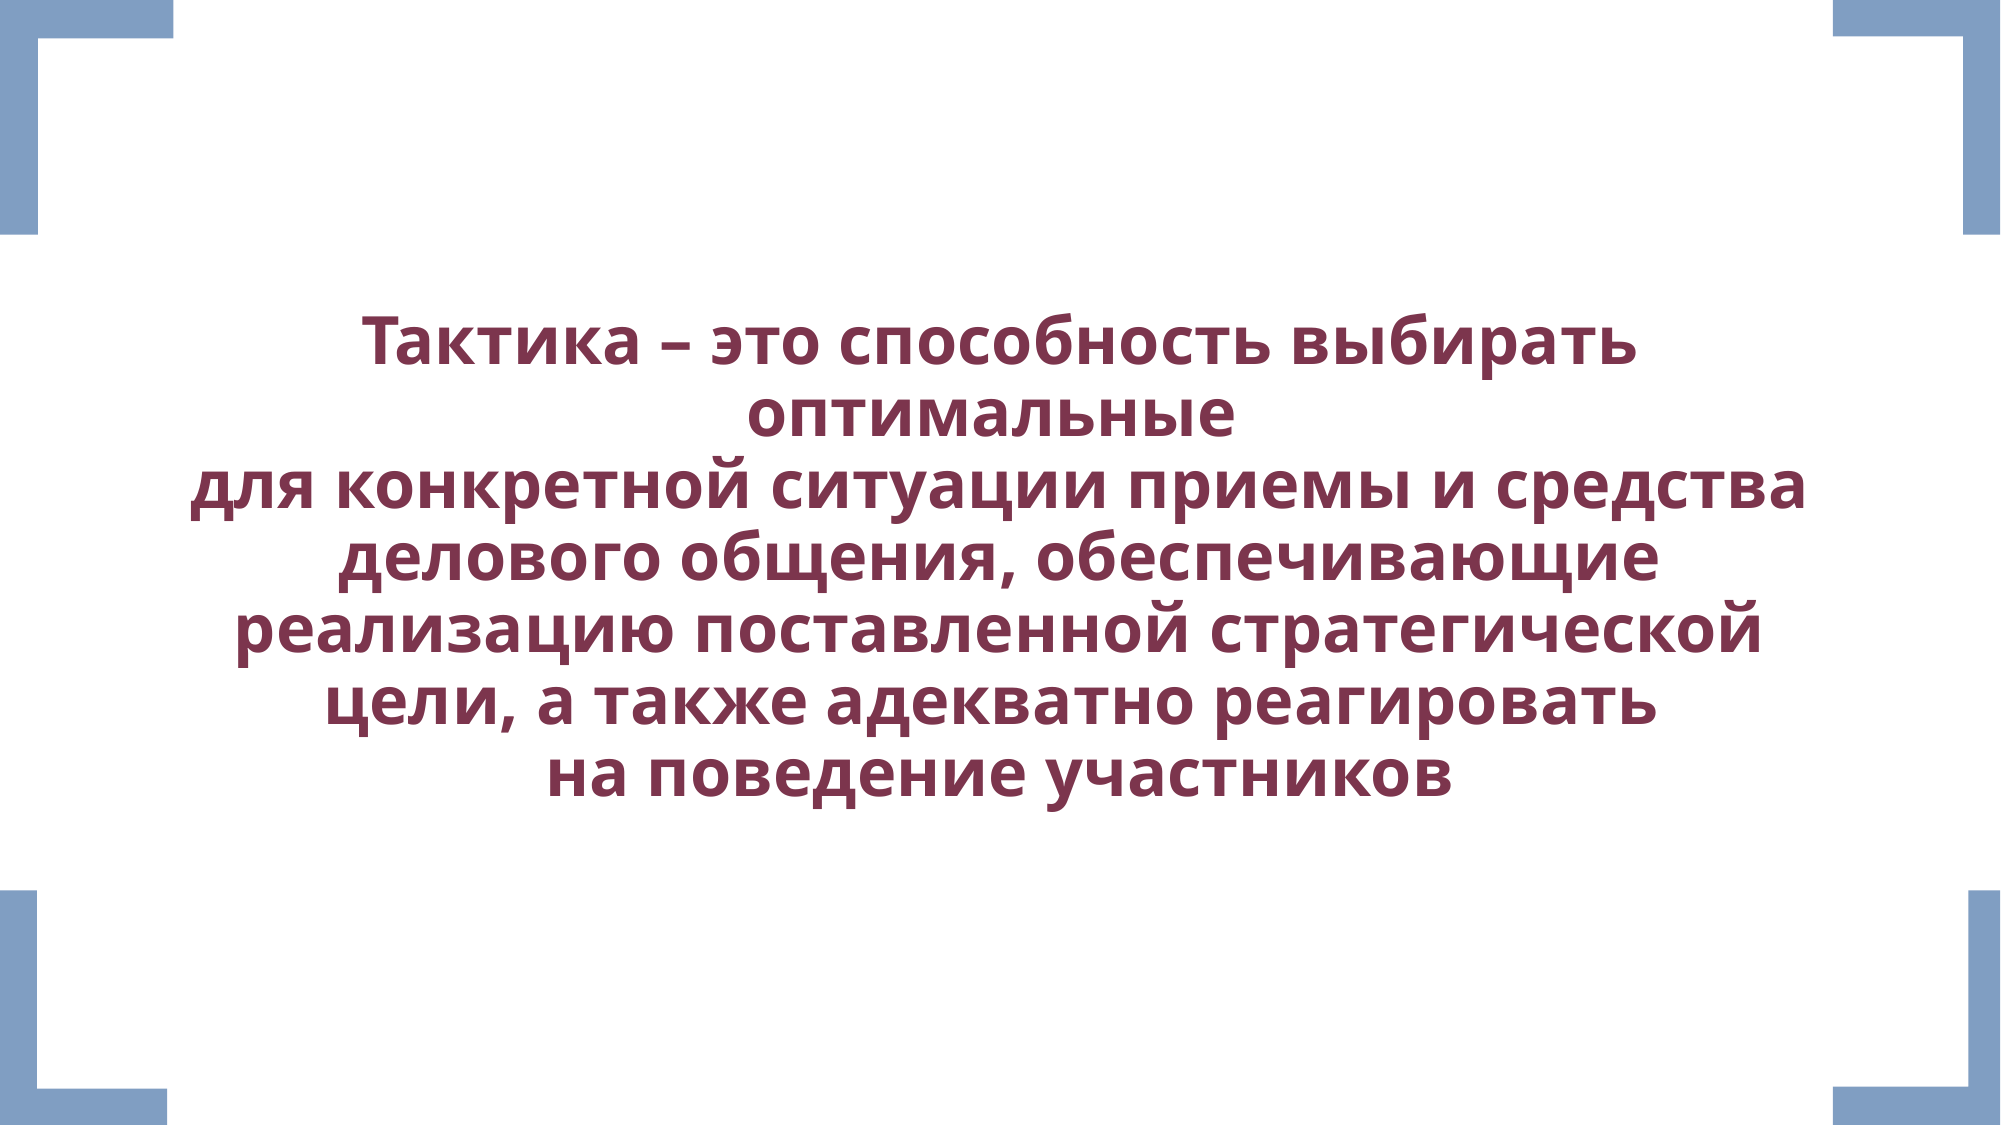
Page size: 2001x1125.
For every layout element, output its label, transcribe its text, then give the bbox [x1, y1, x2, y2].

list Тактика – это способность выбирать оптимальные для конкретной ситуации приемы и средства делового общения, обеспечивающие реализацию поставленной стратегической цели, а также адекватно реагировать на поведение участников [137, 299, 1863, 1014]
